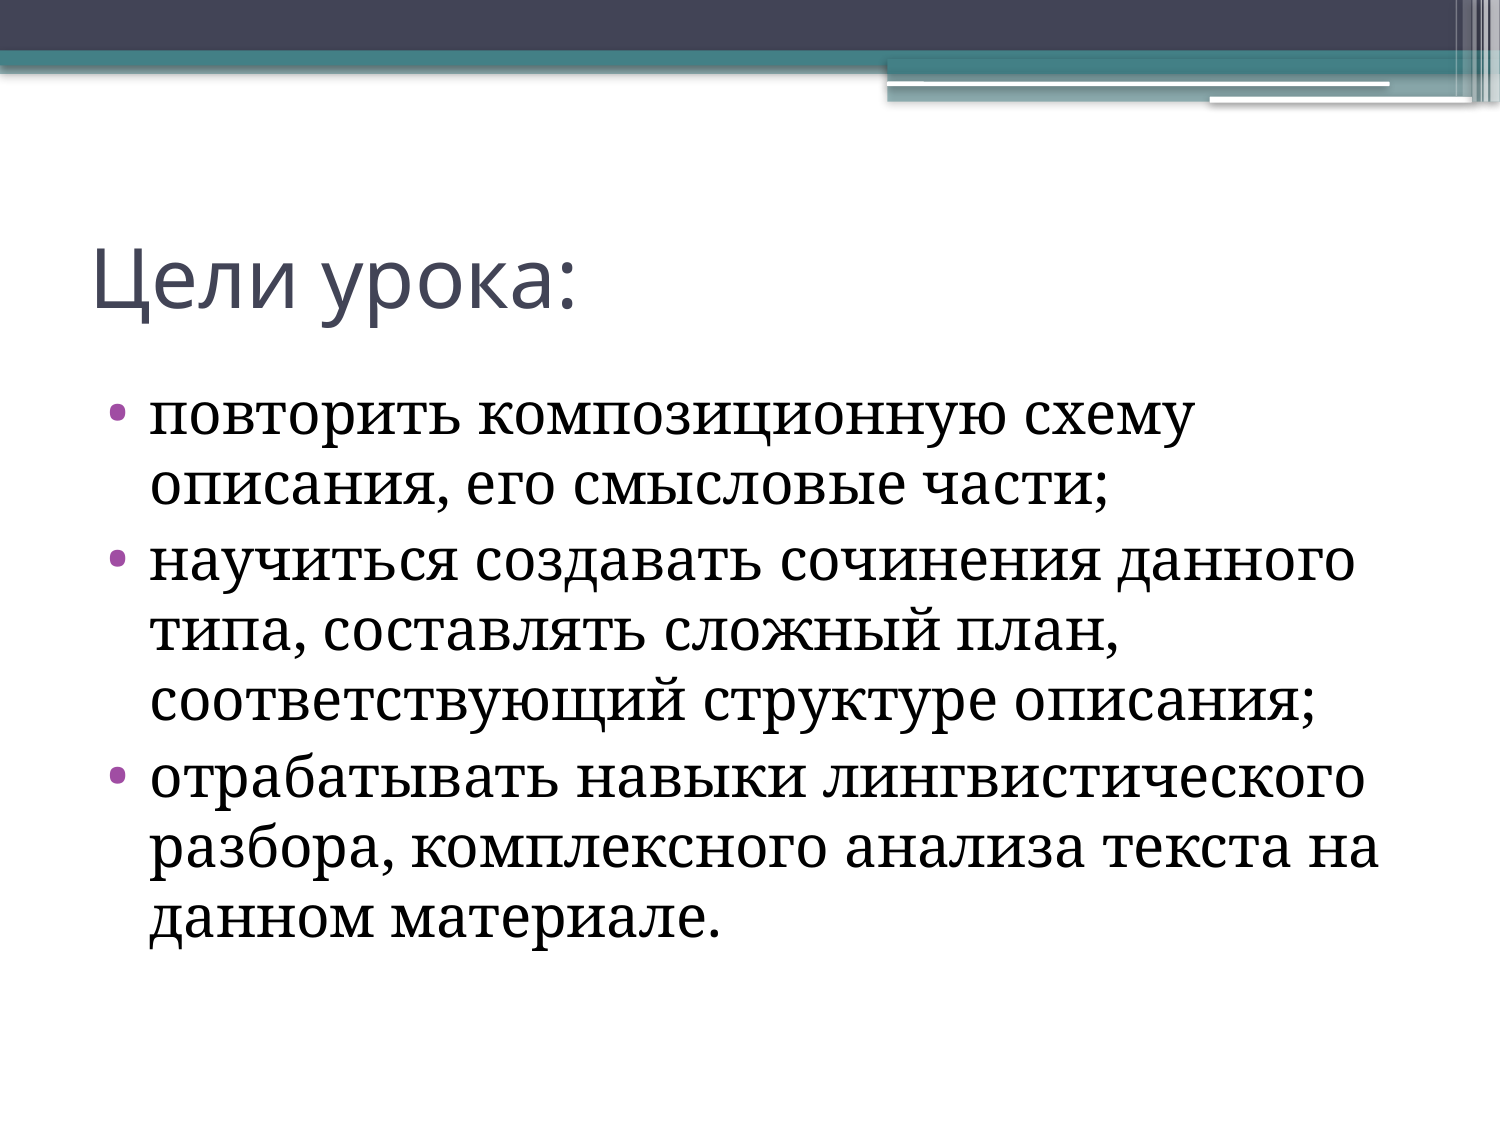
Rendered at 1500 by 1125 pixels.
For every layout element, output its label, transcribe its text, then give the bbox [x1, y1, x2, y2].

title Цели урока: [75, 187, 1425, 363]
list повторить композиционную схему описания, его смысловые части; научиться создавать сочинения данного типа, составлять сложный план, соответствующий структуре описания; отрабатывать навыки лингвистического разбора, комплексного анализа текста на данном материале. [75, 368, 1425, 1079]
